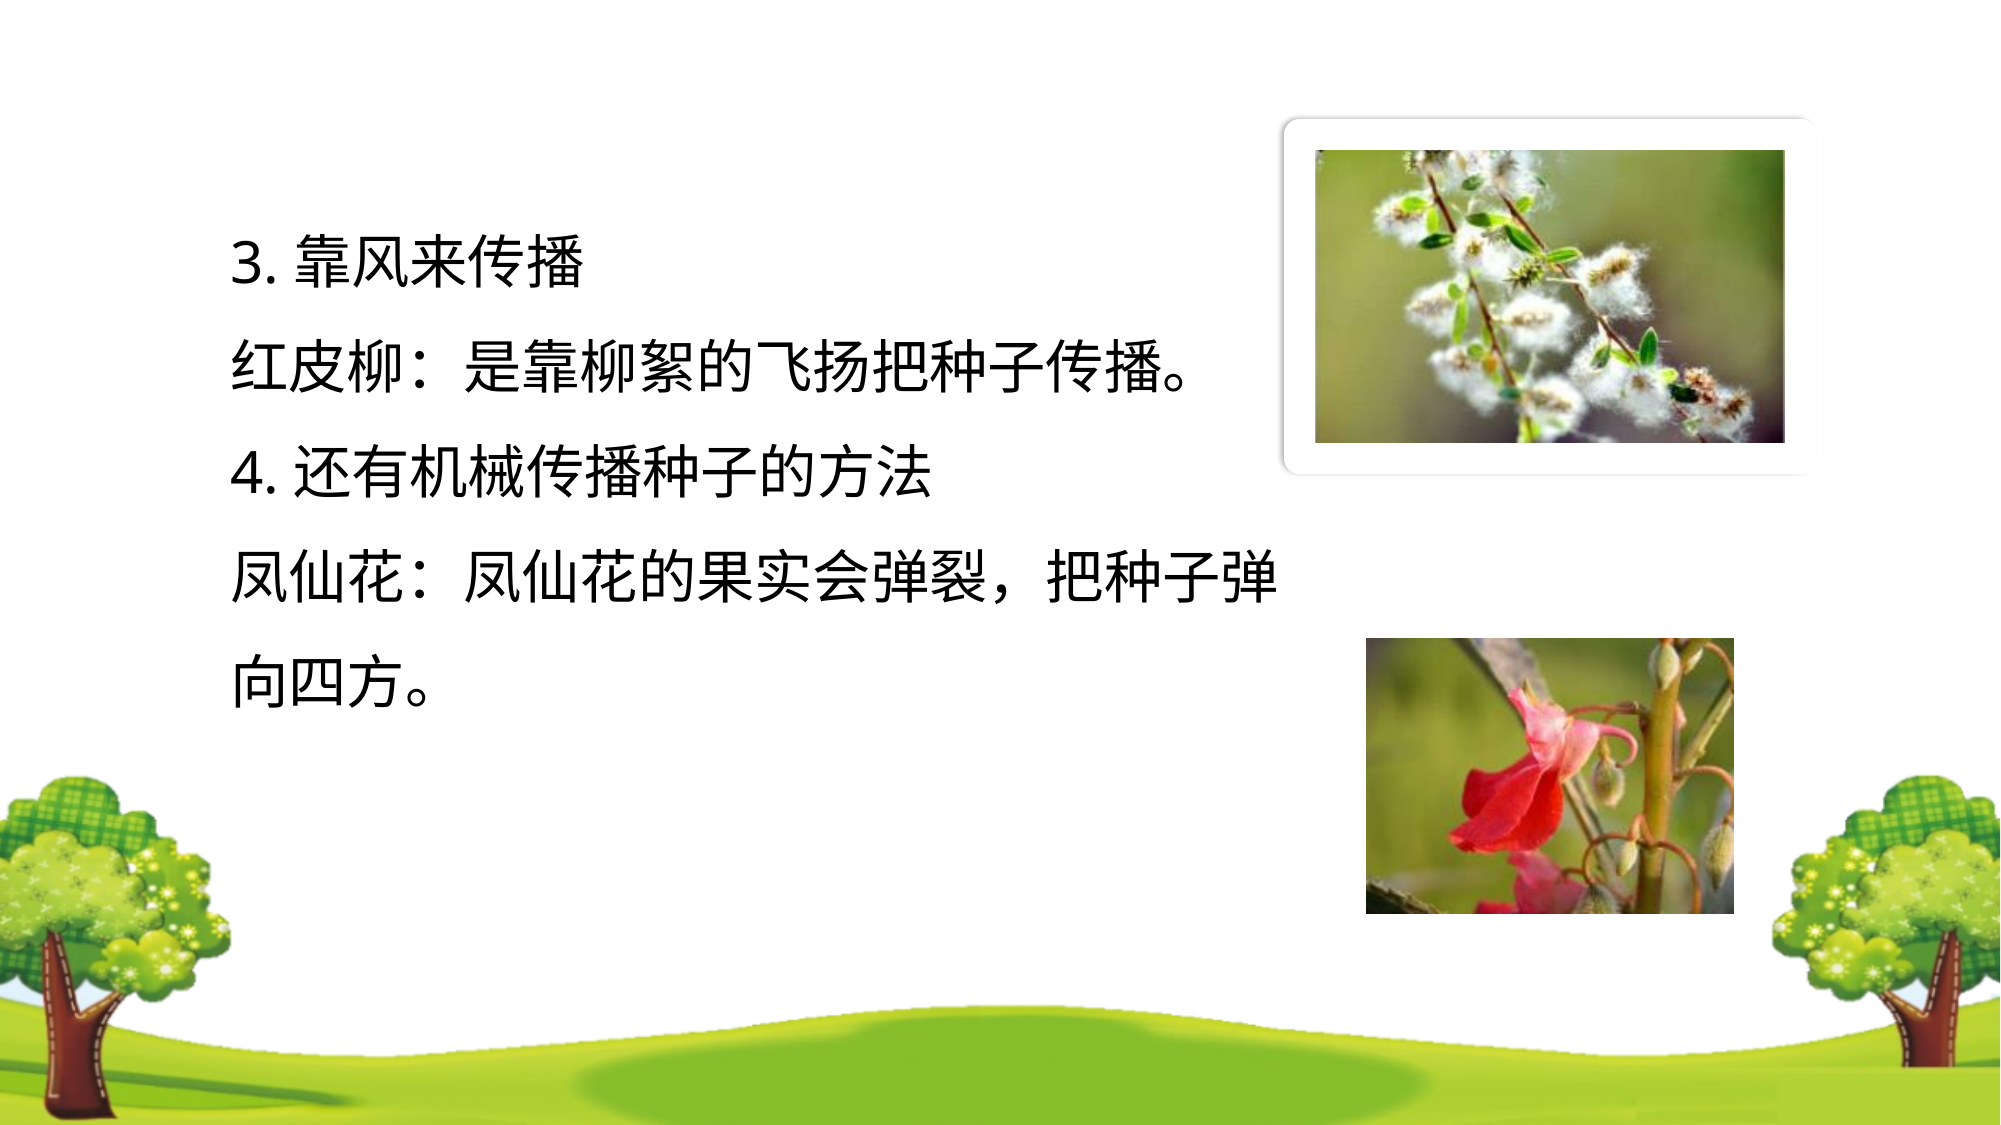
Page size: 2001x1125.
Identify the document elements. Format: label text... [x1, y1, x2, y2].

picture [0, 0, 2001, 1125]
text_box 3.靠风来传播 红皮柳：是靠柳絮的飞扬把种子传播。 4.还有机械传播种子的方法 凤仙花：凤仙花的果实会弹裂，把种子弹向四方。 [215, 182, 1315, 723]
